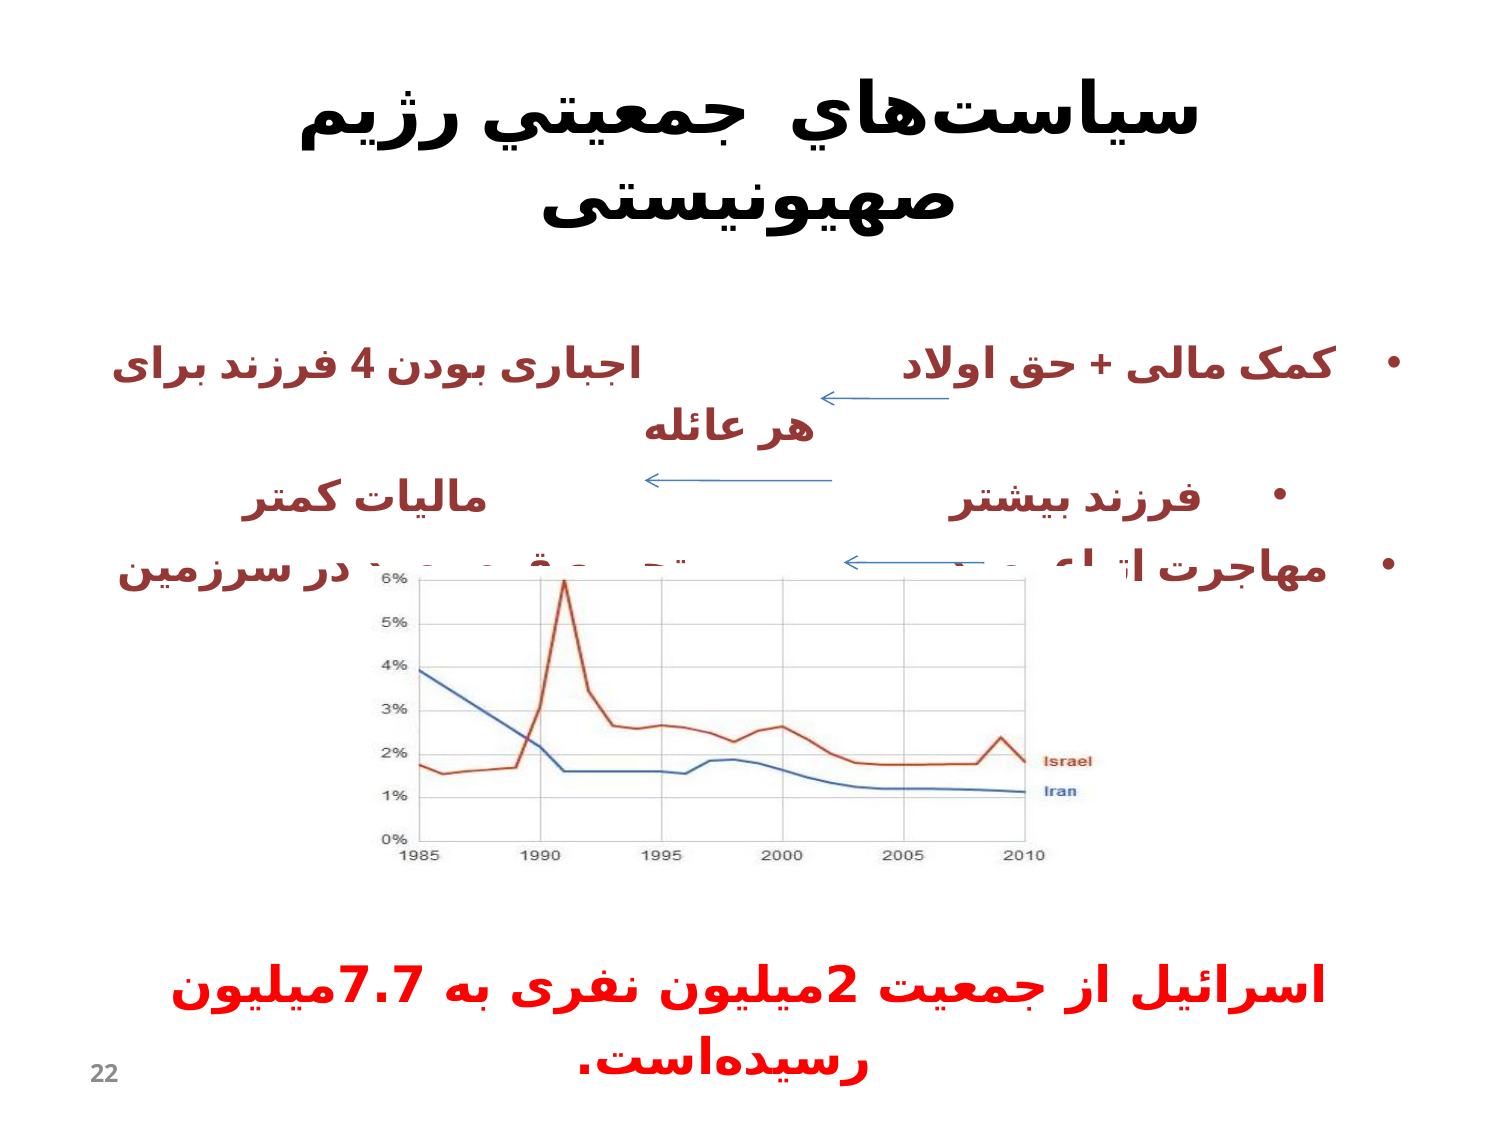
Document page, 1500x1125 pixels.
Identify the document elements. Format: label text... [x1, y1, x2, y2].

picture [363, 566, 1126, 872]
list کمک مالی + حق اولاد اجباری بودن 4 فرزند برای هر عائله فرزند بیشتر مالیات کمتر مهاجرت اتباع یهود تجمیع قوم یهود در سرزمین های اشغالی اسرائیل از جمعیت 2میلیون نفری به 7.7میلیون رسیده‌است. [75, 257, 1425, 1094]
slide_number 22 [75, 1042, 425, 1103]
title سياست‌هاي جمعيتي رژیم صهیونیستی [75, 54, 1425, 243]
